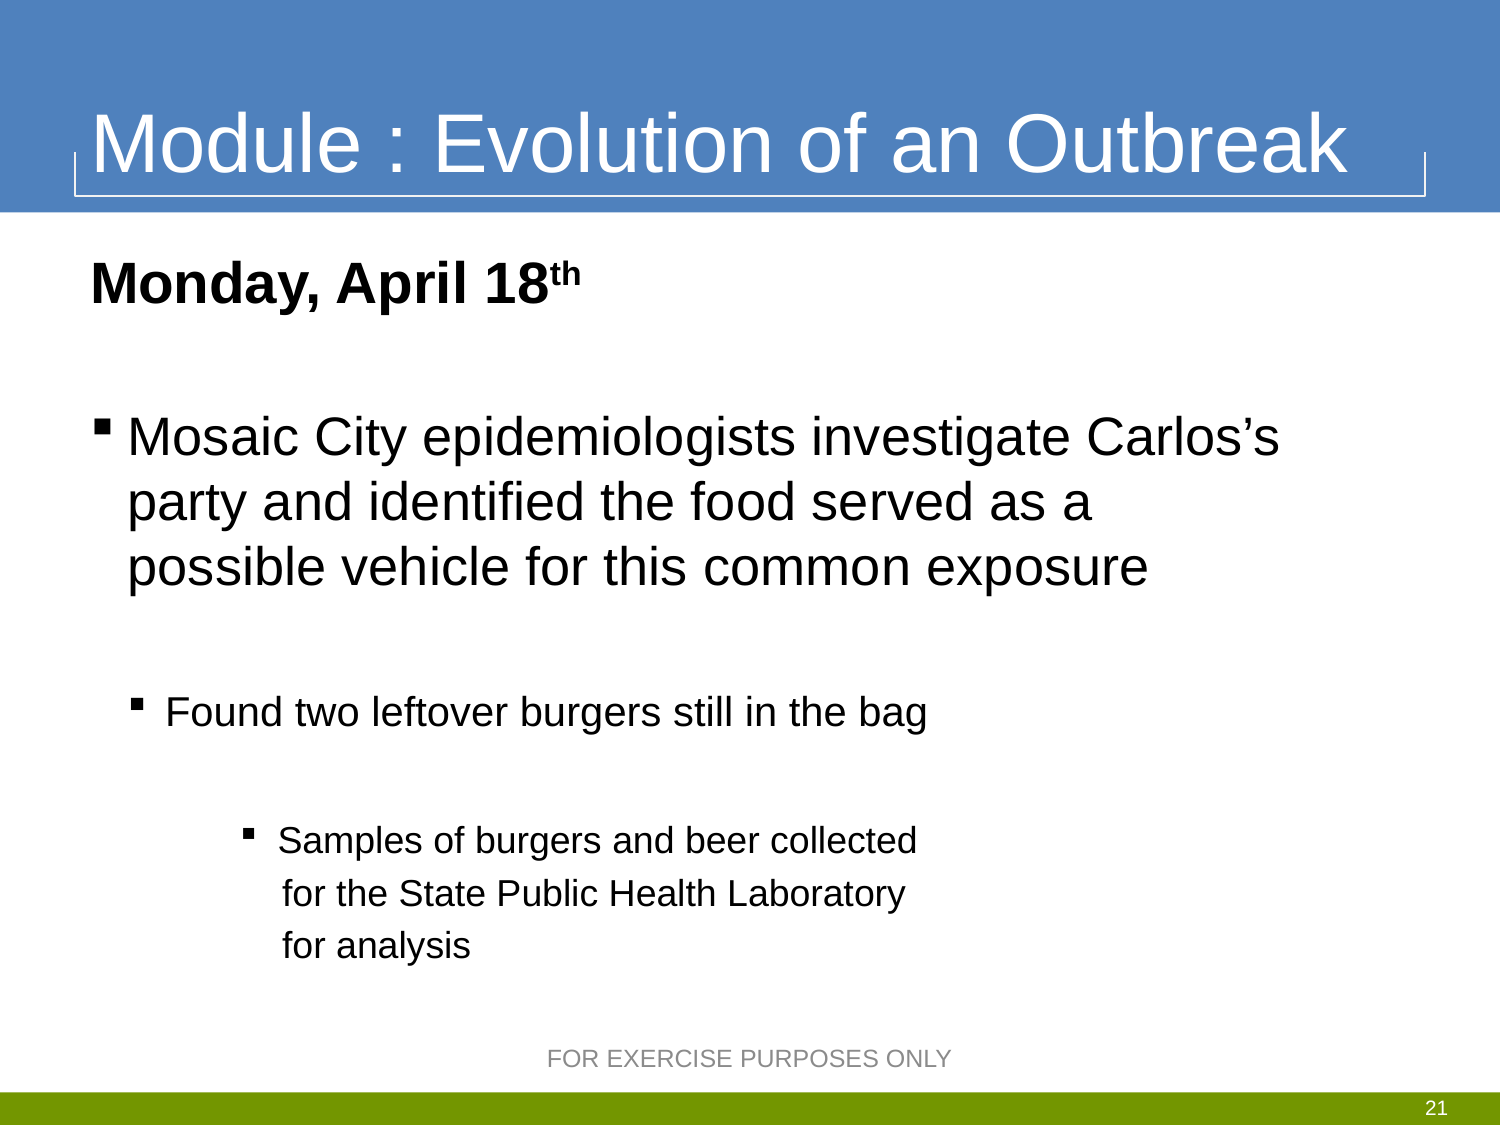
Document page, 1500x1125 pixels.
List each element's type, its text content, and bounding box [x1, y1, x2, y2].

title Module : Evolution of an Outbreak [74, 44, 1426, 233]
footer FOR EXERCISE PURPOSES ONLY [512, 1042, 988, 1103]
list Monday, April 18th Mosaic City epidemiologists investigate Carlos’s party and identified the food served as a possible vehicle for this common exposure Found two leftover burgers still in the bag Samples of burgers and beer collected for the State Public Health Laboratory for analysis [74, 237, 1301, 1038]
